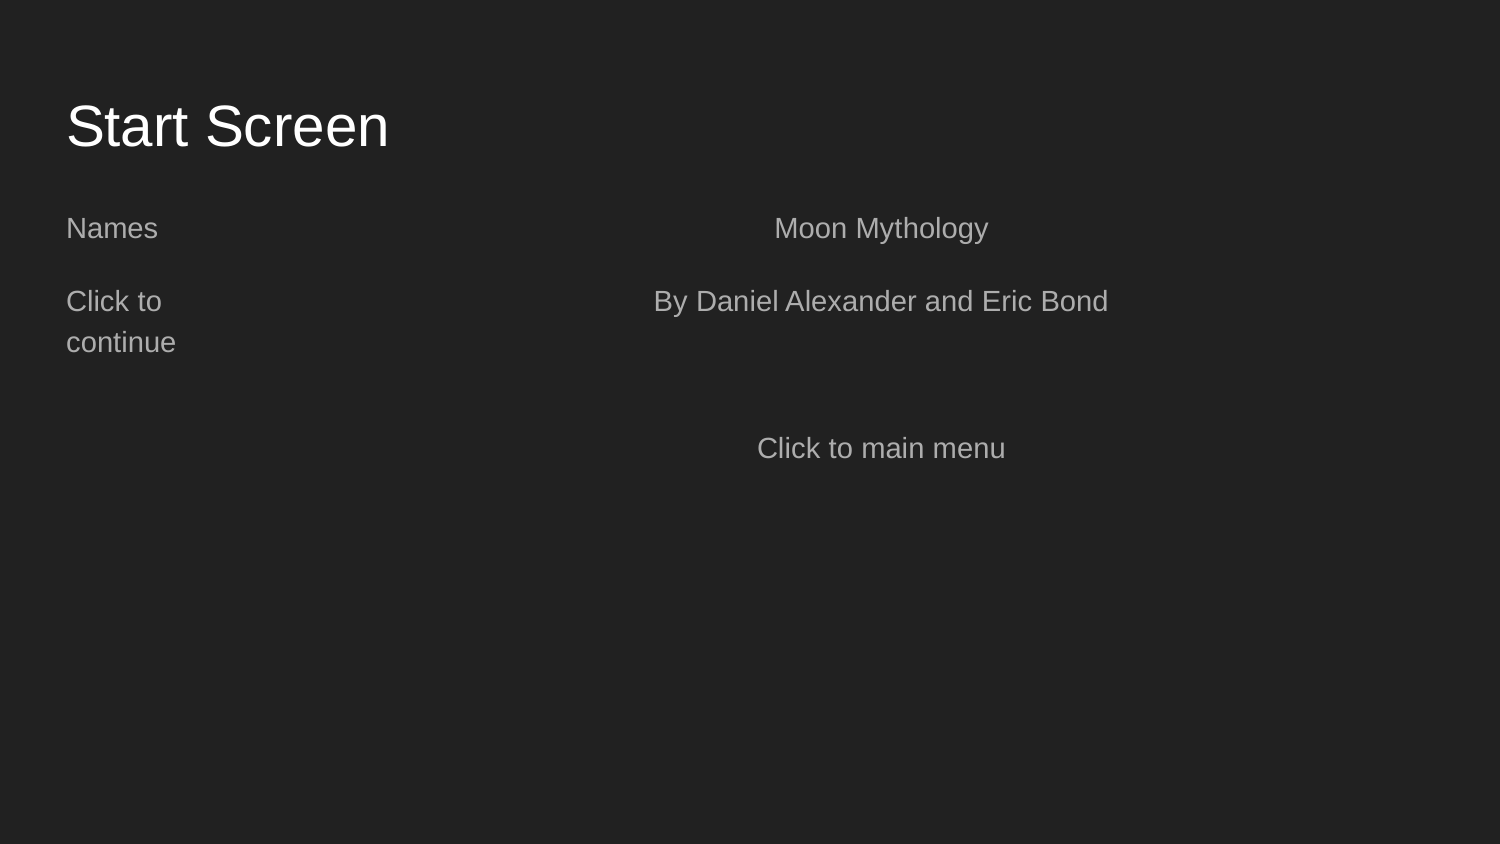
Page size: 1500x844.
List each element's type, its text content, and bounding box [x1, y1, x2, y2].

list Moon Mythology By Daniel Alexander and Eric Bond Click to main menu [314, 189, 1449, 750]
title Start Screen [51, 72, 1449, 167]
list Names Click to continue [51, 189, 256, 750]
